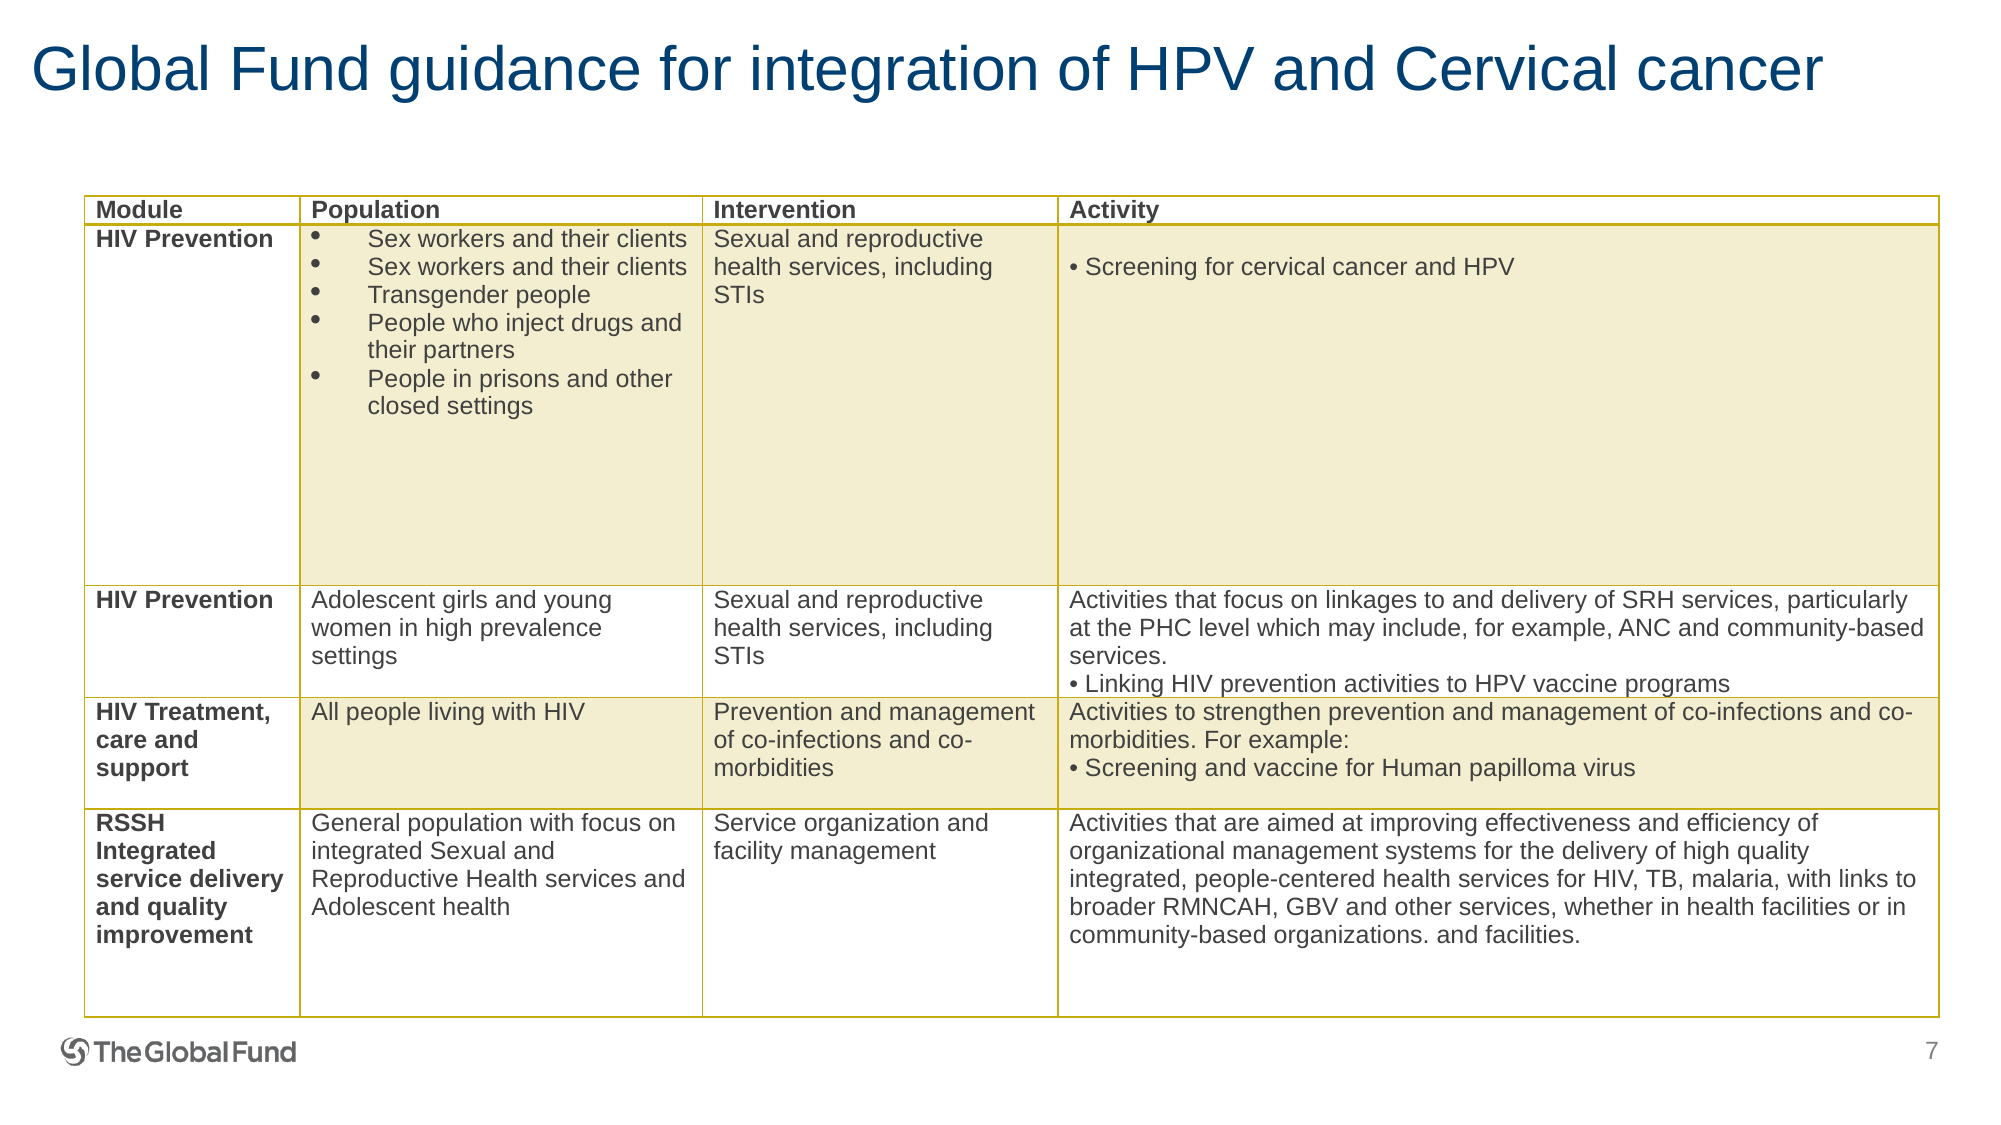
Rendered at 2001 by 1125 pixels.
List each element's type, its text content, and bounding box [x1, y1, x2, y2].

table_cell RSSH Integrated service delivery and quality improvement [85, 810, 299, 1016]
table_cell HIV Prevention [85, 226, 299, 585]
table_cell Prevention and management of co-infections and co-morbidities [703, 698, 1057, 808]
table_cell • Screening for cervical cancer and HPV [1059, 226, 1938, 585]
table_cell Activities that focus on linkages to and delivery of SRH services, particularly at the PHC level which may include, for example, ANC and community-based services. • Linking HIV prevention activities to HPV vaccine programs [1059, 586, 1938, 697]
table_cell HIV Prevention [85, 586, 299, 697]
table_header Intervention [703, 197, 1057, 223]
table_cell Adolescent girls and young women in high prevalence settings [301, 586, 702, 697]
picture [60, 1037, 296, 1066]
table_cell Activities to strengthen prevention and management of co-infections and co-morbidities. For example: • Screening and vaccine for Human papilloma virus [1059, 698, 1938, 808]
table_cell Activities that are aimed at improving effectiveness and efficiency of organizational management systems for the delivery of high quality integrated, people-centered health services for HIV, TB, malaria, with links to broader RMNCAH, GBV and other services, whether in health facilities or in community-based organizations. and facilities. [1059, 810, 1938, 1016]
table_cell Sexual and reproductive health services, including STIs [703, 586, 1057, 697]
table_cell Sex workers and their clients Sex workers and their clients Transgender people People who inject drugs and their partners People in prisons and other closed settings [301, 226, 702, 585]
table_header Activity [1059, 197, 1938, 223]
table_cell General population with focus on integrated Sexual and Reproductive Health services and Adolescent health [301, 810, 702, 1016]
table_cell Sexual and reproductive health services, including STIs [703, 226, 1057, 585]
table_cell HIV Treatment, care and support [85, 698, 299, 808]
table_cell All people living with HIV [301, 698, 702, 808]
slide_number 7 [1862, 1018, 1939, 1065]
title Global Fund guidance for integration of HPV and Cervical cancer [31, 36, 2000, 136]
table_header Module [85, 197, 299, 223]
table_cell Service organization and facility management [703, 810, 1057, 1016]
table_header Population [301, 197, 702, 223]
